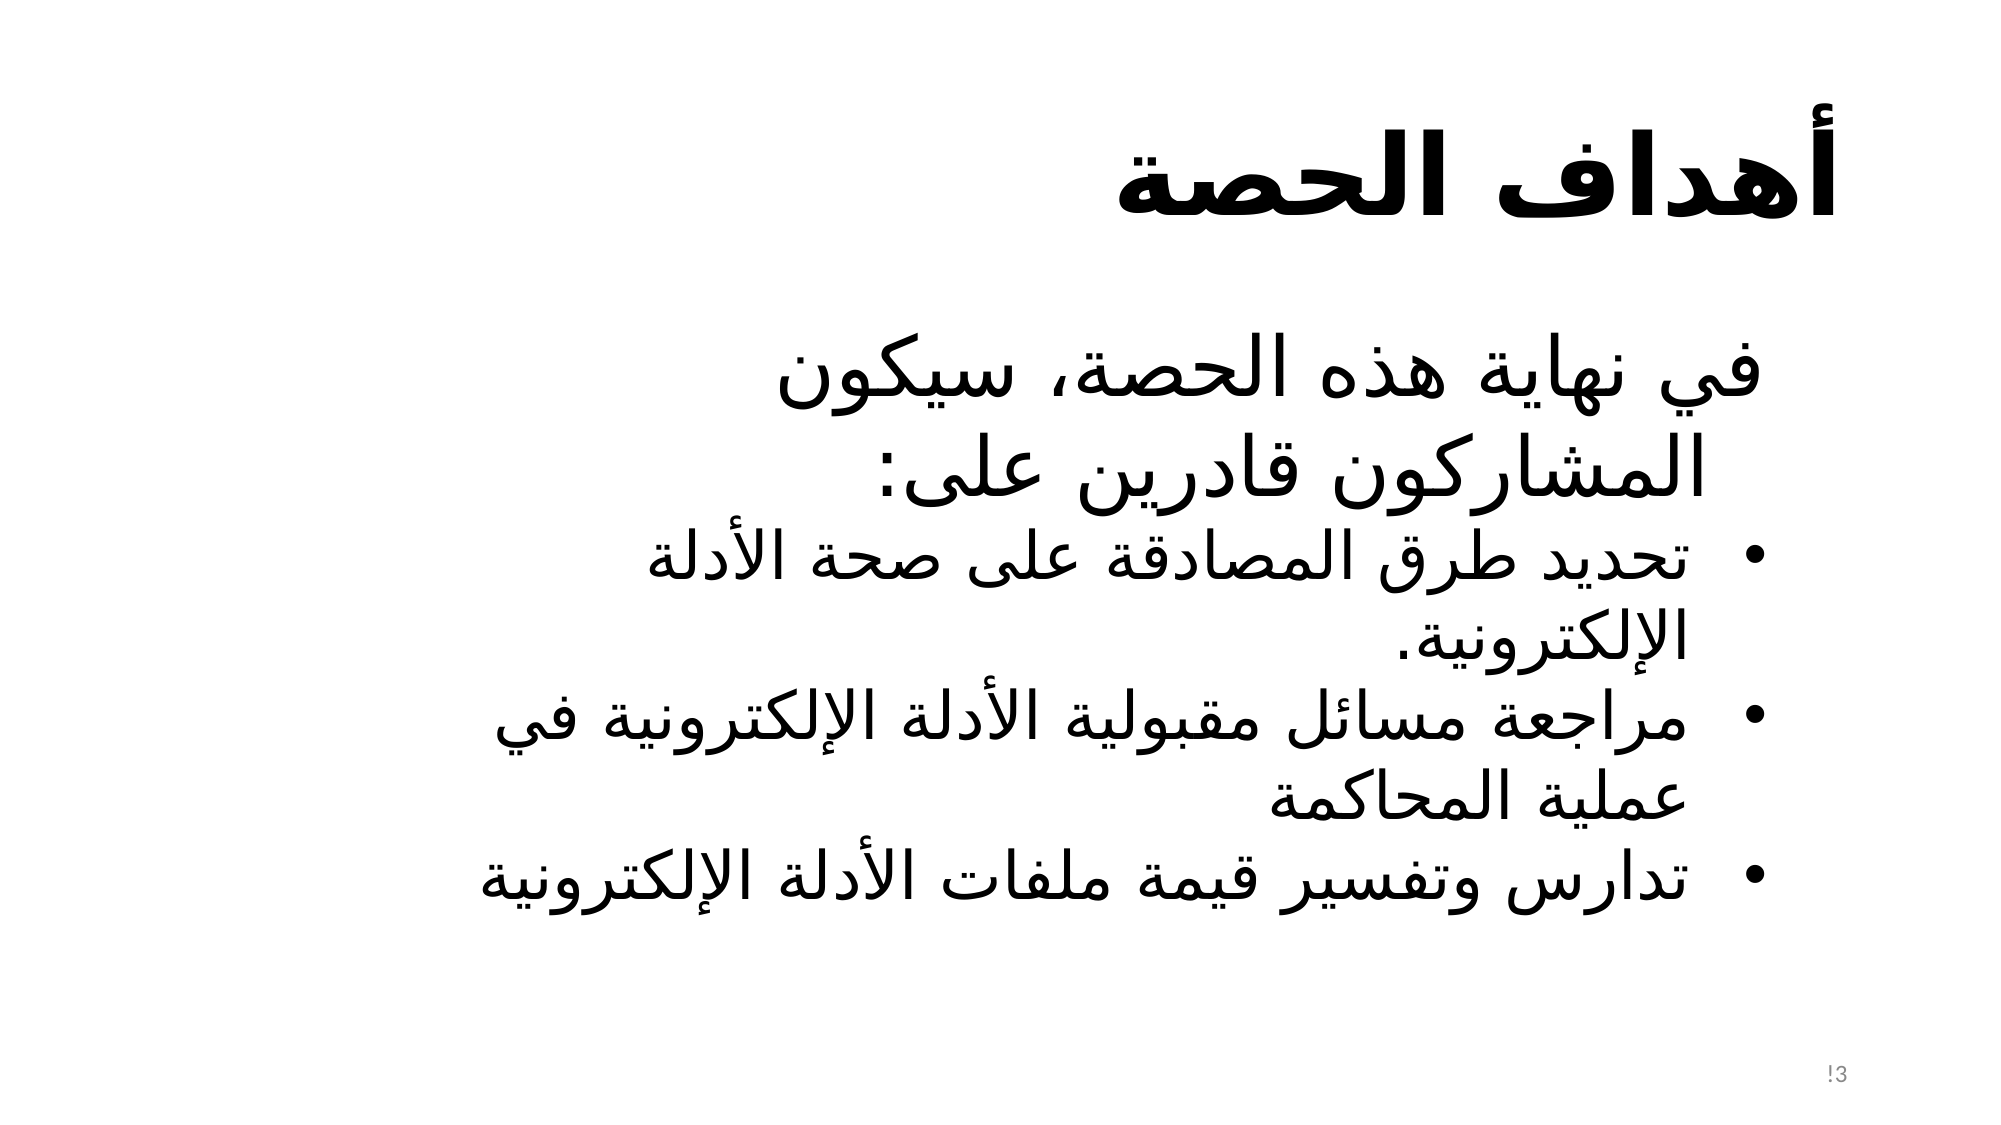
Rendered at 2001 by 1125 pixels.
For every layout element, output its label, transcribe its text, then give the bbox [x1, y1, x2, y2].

title أهداف الحصة [508, 115, 1859, 243]
slide_number !3 [1412, 1042, 1863, 1103]
text_box في نهاية هذه الحصة، سيكون المشاركون قادرين على: تحديد طرق المصادقة على صحة الأدلة الإلكترونية. مراجعة مسائل مقبولية الأدلة الإلكترونية في عملية المحاكمة تدارس وتفسير قيمة ملفات الأدلة الإلكترونية [385, 225, 1782, 1019]
